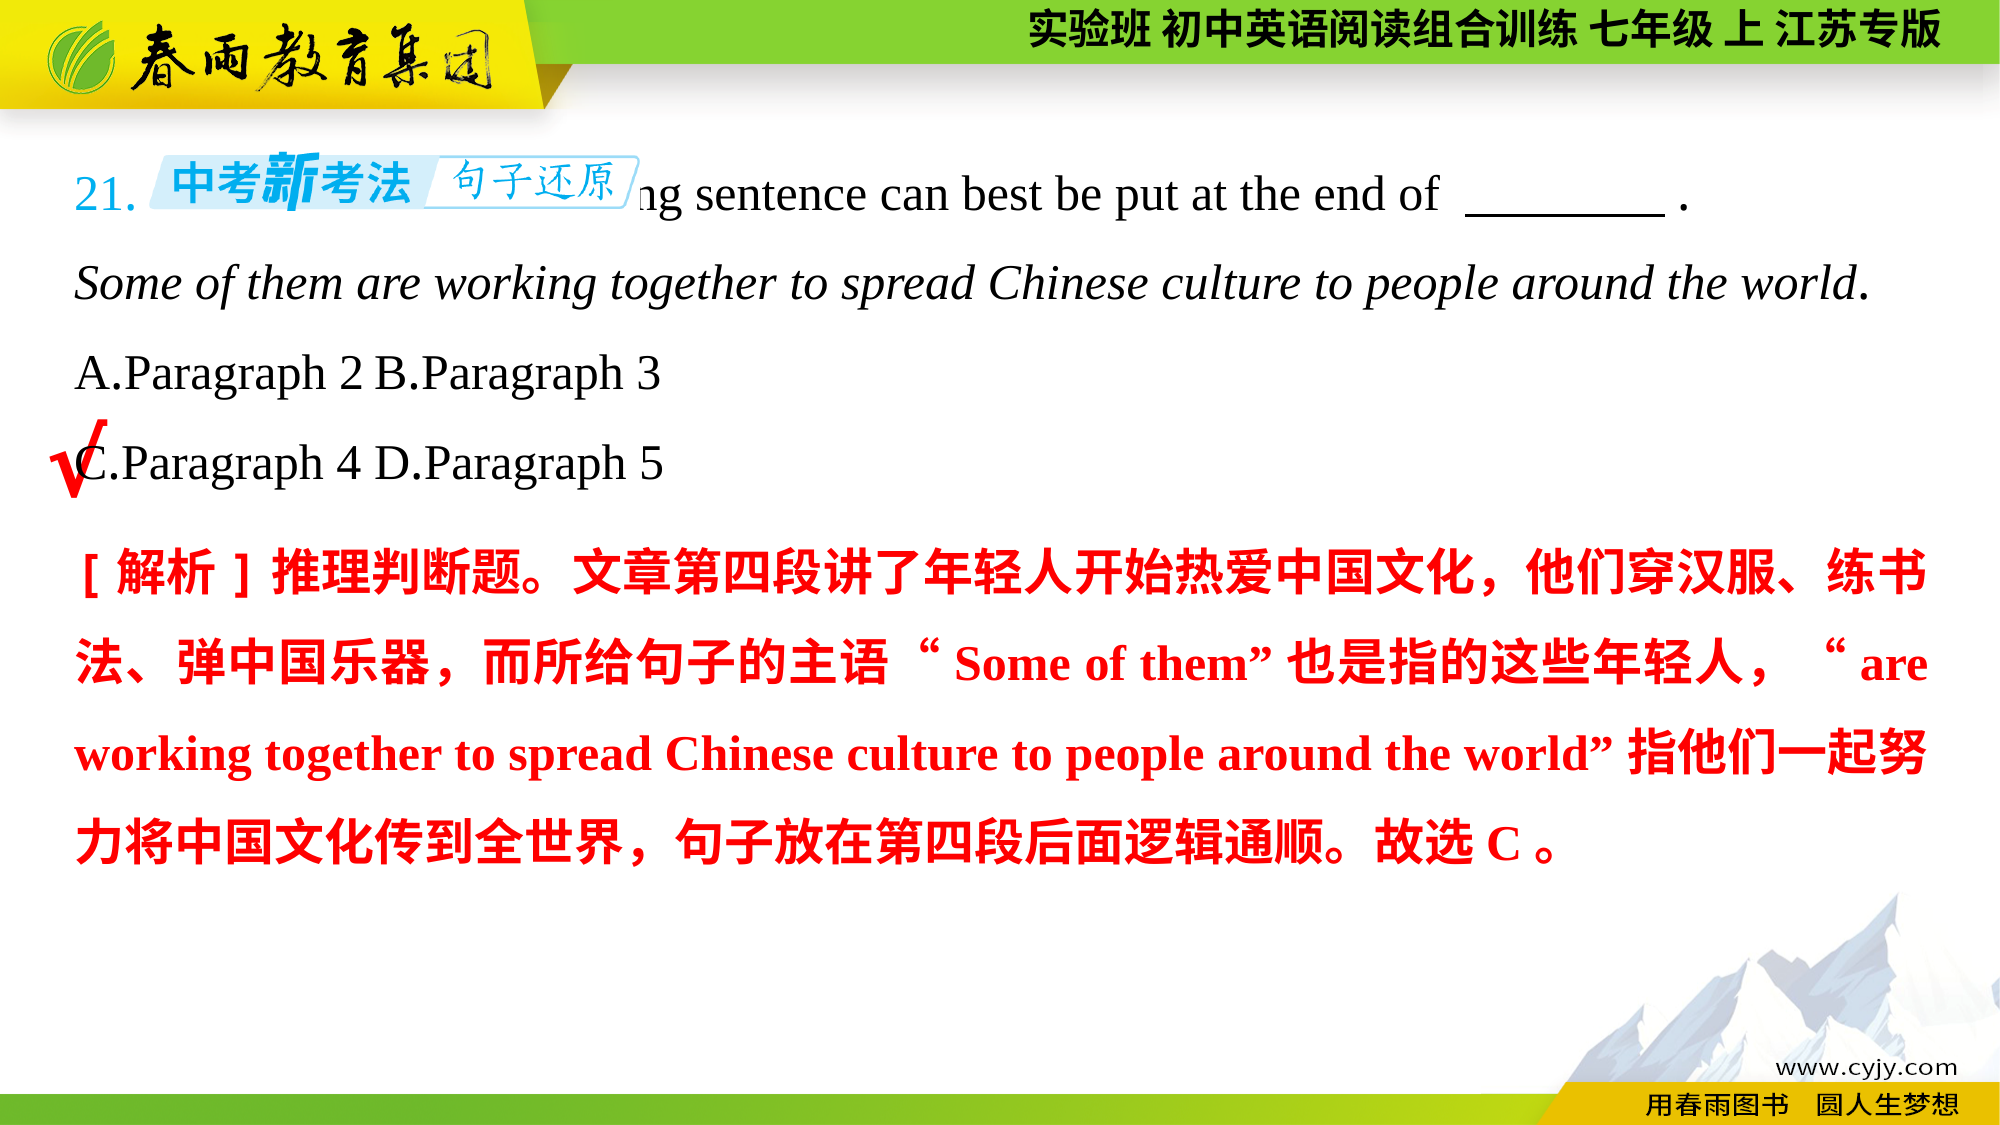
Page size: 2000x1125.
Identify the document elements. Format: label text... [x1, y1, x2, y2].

picture [0, 0, 2000, 1125]
text_box [解析]推理判断题。文章第四段讲了年轻人开始热爱中国文化，他们穿汉服、练书法、弹中国乐器，而所给句子的主语“Some of them”也是指的这些年轻人，“are working together to spread Chinese culture to people around the world”指他们一起努力将中国文化传到全世界，句子放在第四段后面逻辑通顺。故选C。 [59, 502, 1944, 878]
list 21. The following sentence can best be put at the end of . Some of them are working together to spread Chinese culture to people around the world. A.Paragraph 2 B.Paragraph 3 C.Paragraph 4 D.Paragraph 5 [59, 122, 1944, 490]
text_box √ [31, 397, 129, 522]
